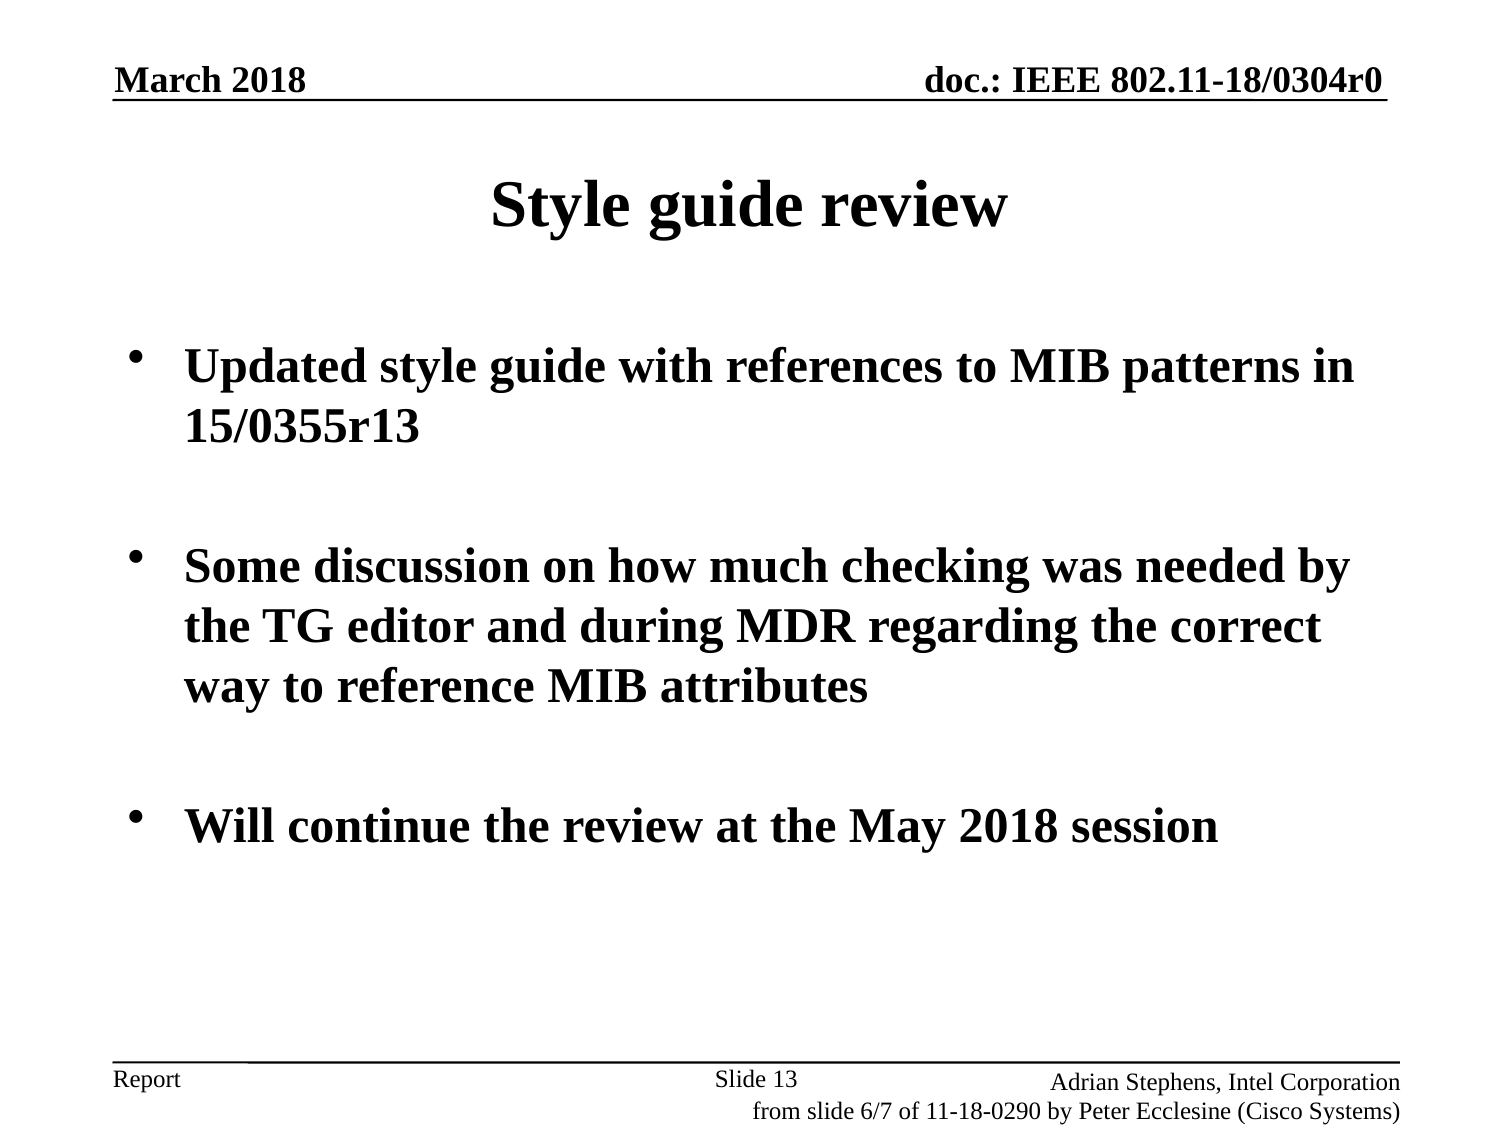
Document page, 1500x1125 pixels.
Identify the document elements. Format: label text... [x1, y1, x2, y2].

slide_number Slide 13 [711, 1061, 801, 1093]
text_box from slide 6/7 of 11-18-0290 by Peter Ecclesine (Cisco Systems) [343, 1087, 1417, 1125]
footer Adrian Stephens, Intel Corporation [878, 1064, 1402, 1087]
list Updated style guide with references to MIB patterns in 15/0355r13 Some discussion on how much checking was needed by the TG editor and during MDR regarding the correct way to reference MIB attributes Will continue the review at the May 2018 session [112, 324, 1388, 1000]
title Style guide review [112, 112, 1388, 288]
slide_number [114, 54, 374, 101]
